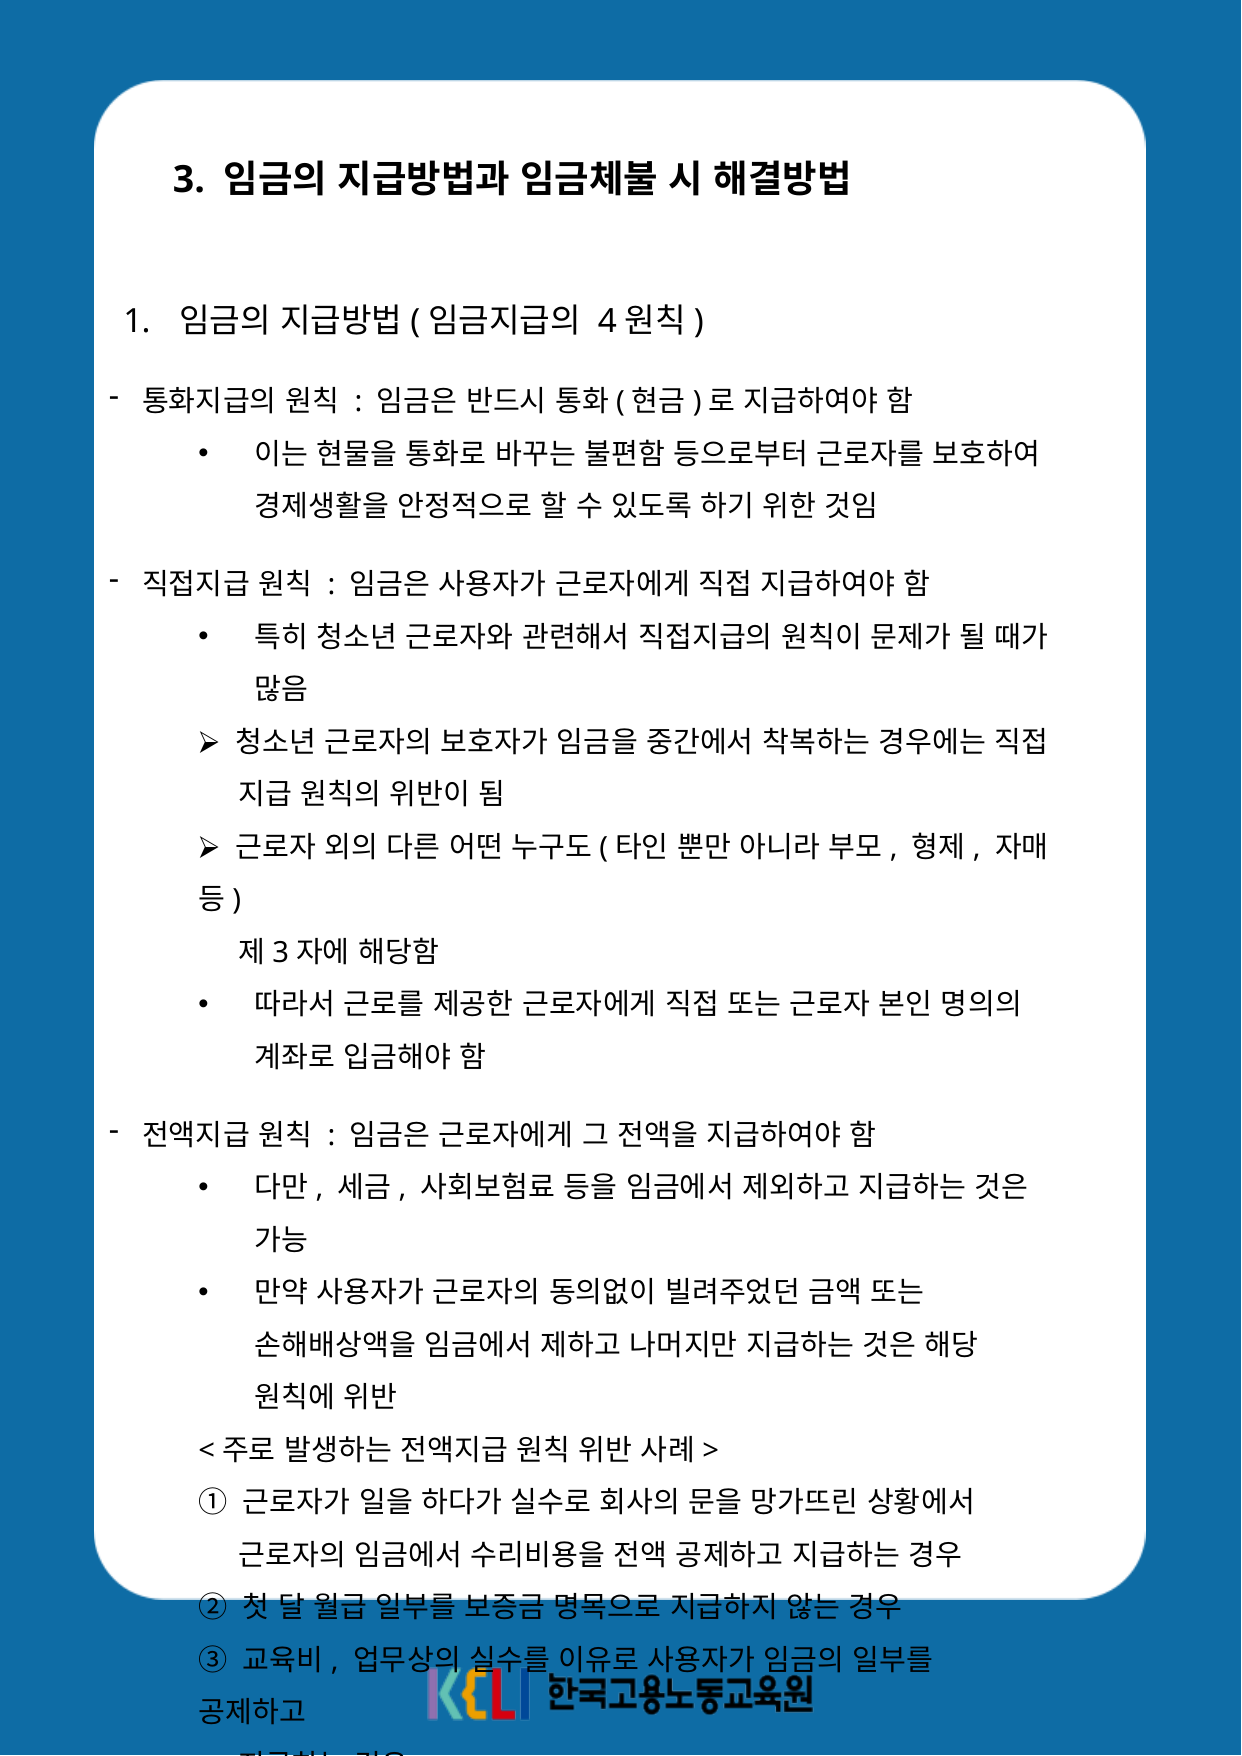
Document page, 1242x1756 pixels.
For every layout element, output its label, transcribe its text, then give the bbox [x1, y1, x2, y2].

text_box 임금의 지급방법(임금지급의 4원칙) 통화지급의 원칙 : 임금은 반드시 통화(현금)로 지급하여야 함 이는 현물을 통화로 바꾸는 불편함 등으로부터 근로자를 보호하여 경제생활을 안정적으로 할 수 있도록 하기 위한 것임 직접지급 원칙 : 임금은 사용자가 근로자에게 직접 지급하여야 함 특히 청소년 근로자와 관련해서 직접지급의 원칙이 문제가 될 때가 많음 ⮚ 청소년 근로자의 보호자가 임금을 중간에서 착복하는 경우에는 직접 지급 원칙의 위반이 됨 ⮚ 근로자 외의 다른 어떤 누구도(타인 뿐만 아니라 부모, 형제, 자매 등) 제3자에 해당함 따라서 근로를 제공한 근로자에게 직접 또는 근로자 본인 명의의 계좌로 입금해야 함 전액지급 원칙 : 임금은 근로자에게 그 전액을 지급하여야 함 다만, 세금, 사회보험료 등을 임금에서 제외하고 지급하는 것은 가능 만약 사용자가 근로자의 동의없이 빌려주었던 금액 또는 손해배상액을 임금에서 제하고 나머지만 지급하는 것은 해당 원칙에 위반 <주로 발생하는 전액지급 원칙 위반 사례> ① 근로자가 일을 하다가 실수로 회사의 문을 망가뜨린 상황에서 근로자의 임금에서 수리비용을 전액 공제하고 지급하는 경우 ② 첫 달 월급 일부를 보증금 명목으로 지급하지 않는 경우 ③ 교육비, 업무상의 실수를 이유로 사용자가 임금의 일부를 공제하고 지급하는 경우 [95, 277, 1096, 1756]
text_box 3. 임금의 지급방법과 임금체불 시 해결방법 [170, 152, 1144, 200]
picture [0, 0, 1241, 1755]
